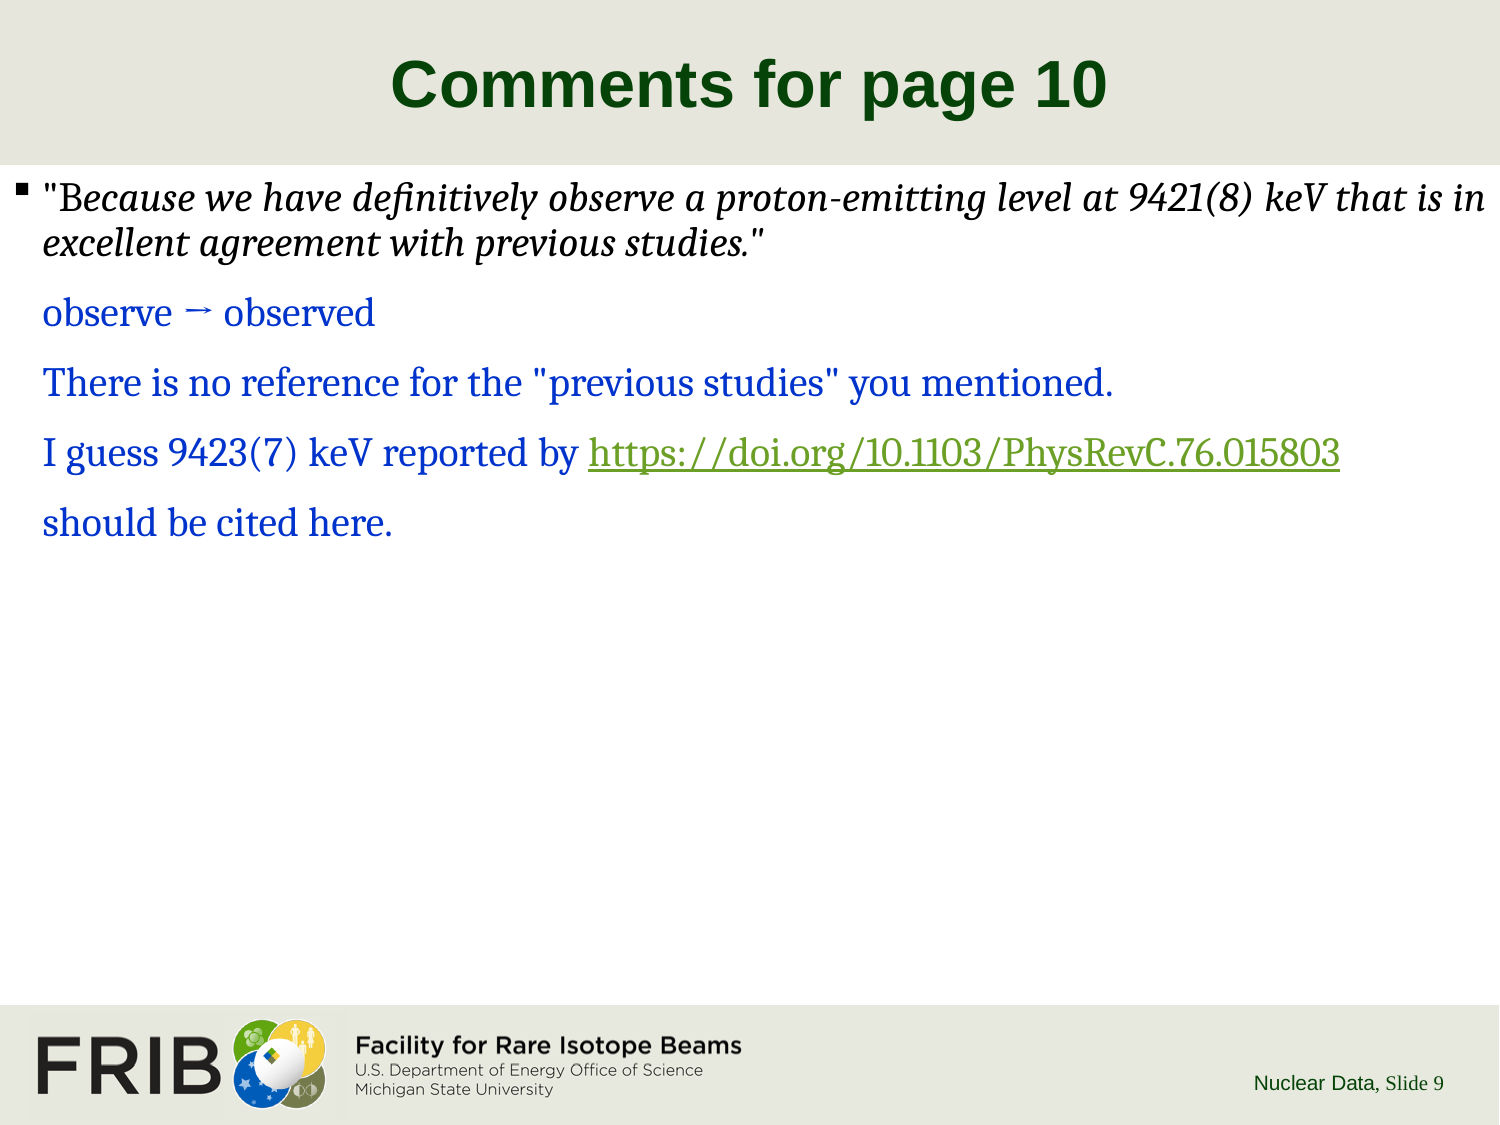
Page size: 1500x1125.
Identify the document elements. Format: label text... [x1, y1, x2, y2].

title Comments for page 10 [11, 46, 1489, 128]
list "Because we have definitively observe a proton-emitting level at 9421(8) keV that is in excellent agreement with previous studies." observe → observed There is no reference for the "previous studies" you mentioned. I guess 9423(7) keV reported by https://doi.org/10.1103/PhysRevC.76.015803 should be cited here. [12, 174, 1488, 1000]
picture [0, 1005, 1499, 1125]
picture [0, 0, 1500, 165]
slide_number , Slide 9 [1374, 1042, 1500, 1103]
footer Nuclear Data [679, 1042, 1374, 1103]
